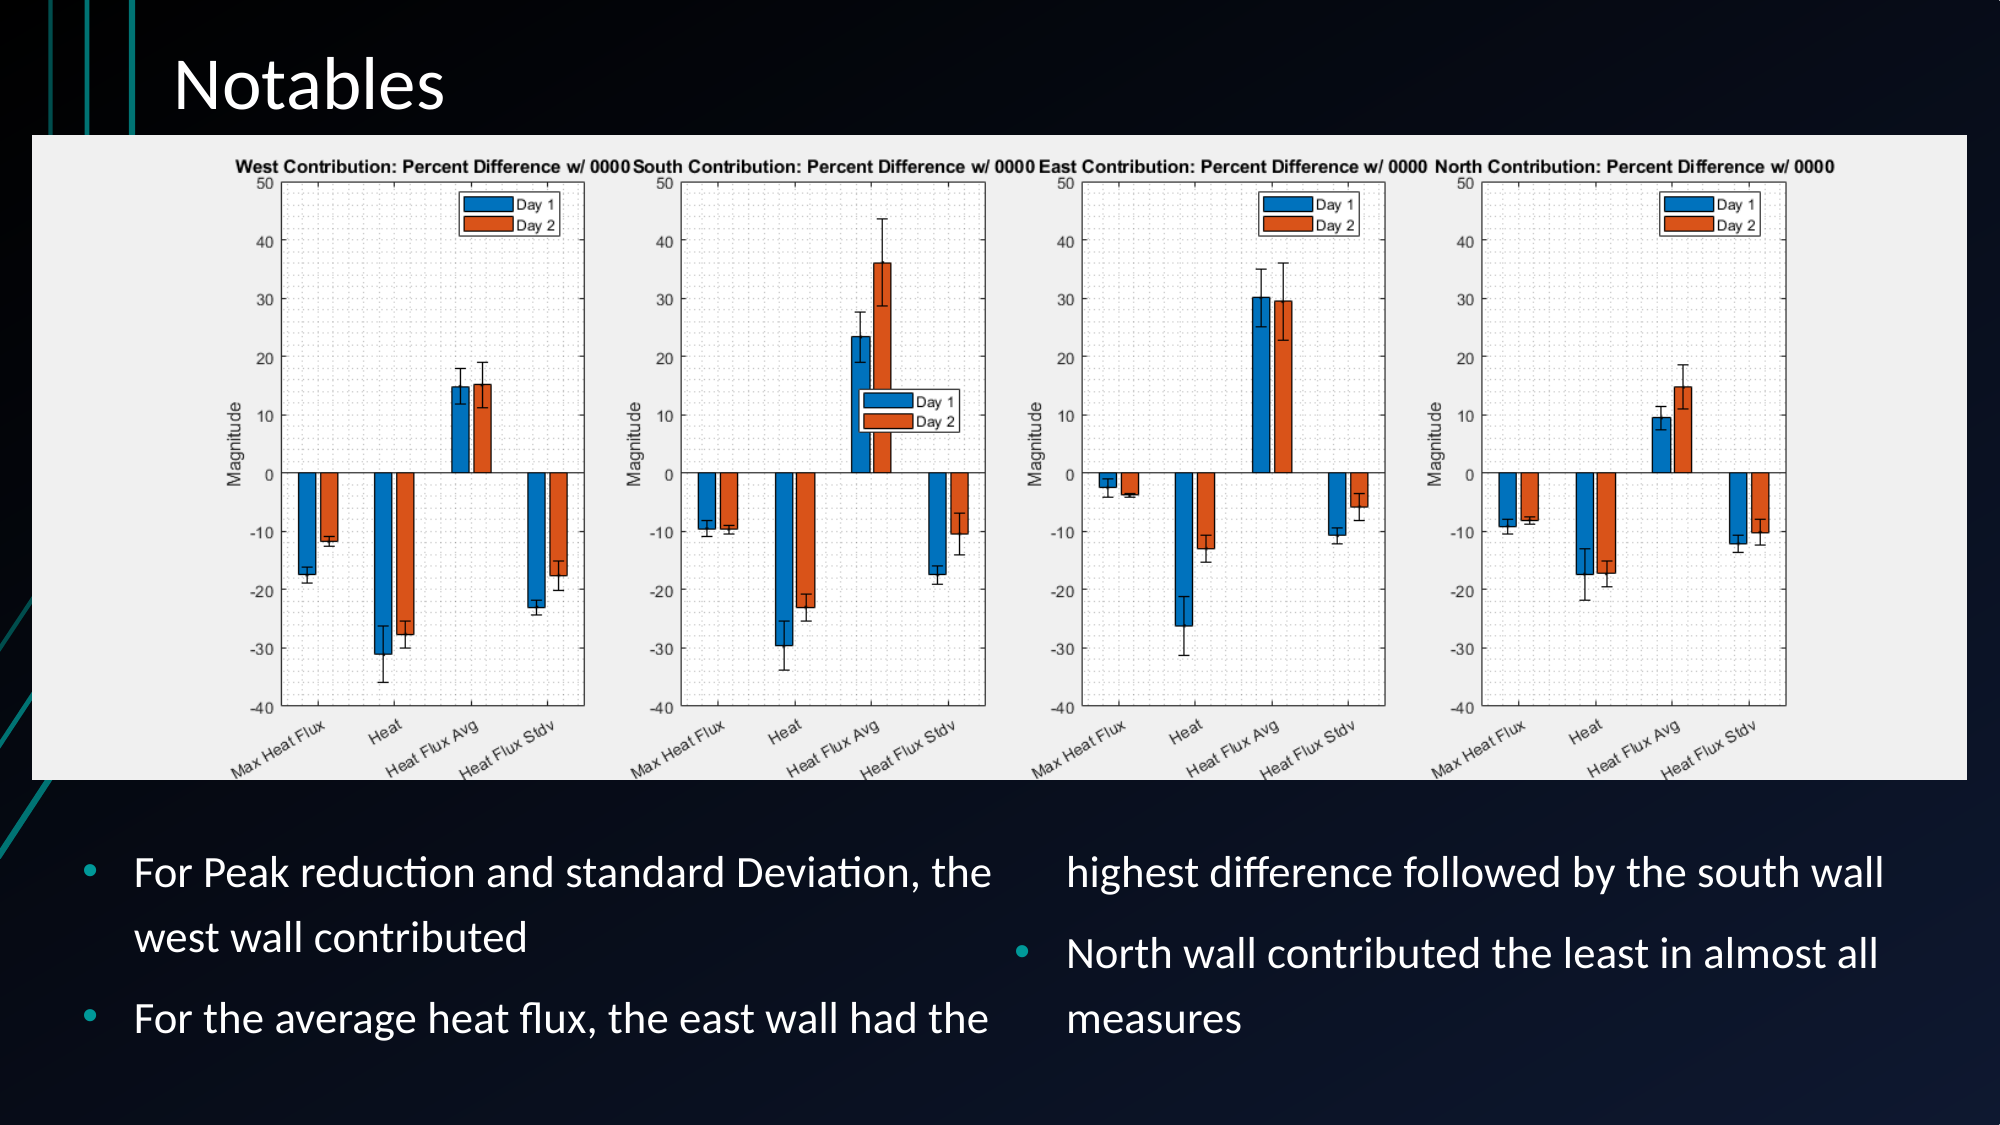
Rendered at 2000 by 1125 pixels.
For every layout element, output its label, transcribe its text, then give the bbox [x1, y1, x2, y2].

title Notables [153, 27, 492, 131]
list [32, 135, 1967, 781]
list For Peak reduction and standard Deviation, the west wall contributed For the average heat flux, the east wall had the highest difference followed by the south wall North wall contributed the least in almost all measures [62, 821, 1967, 1097]
